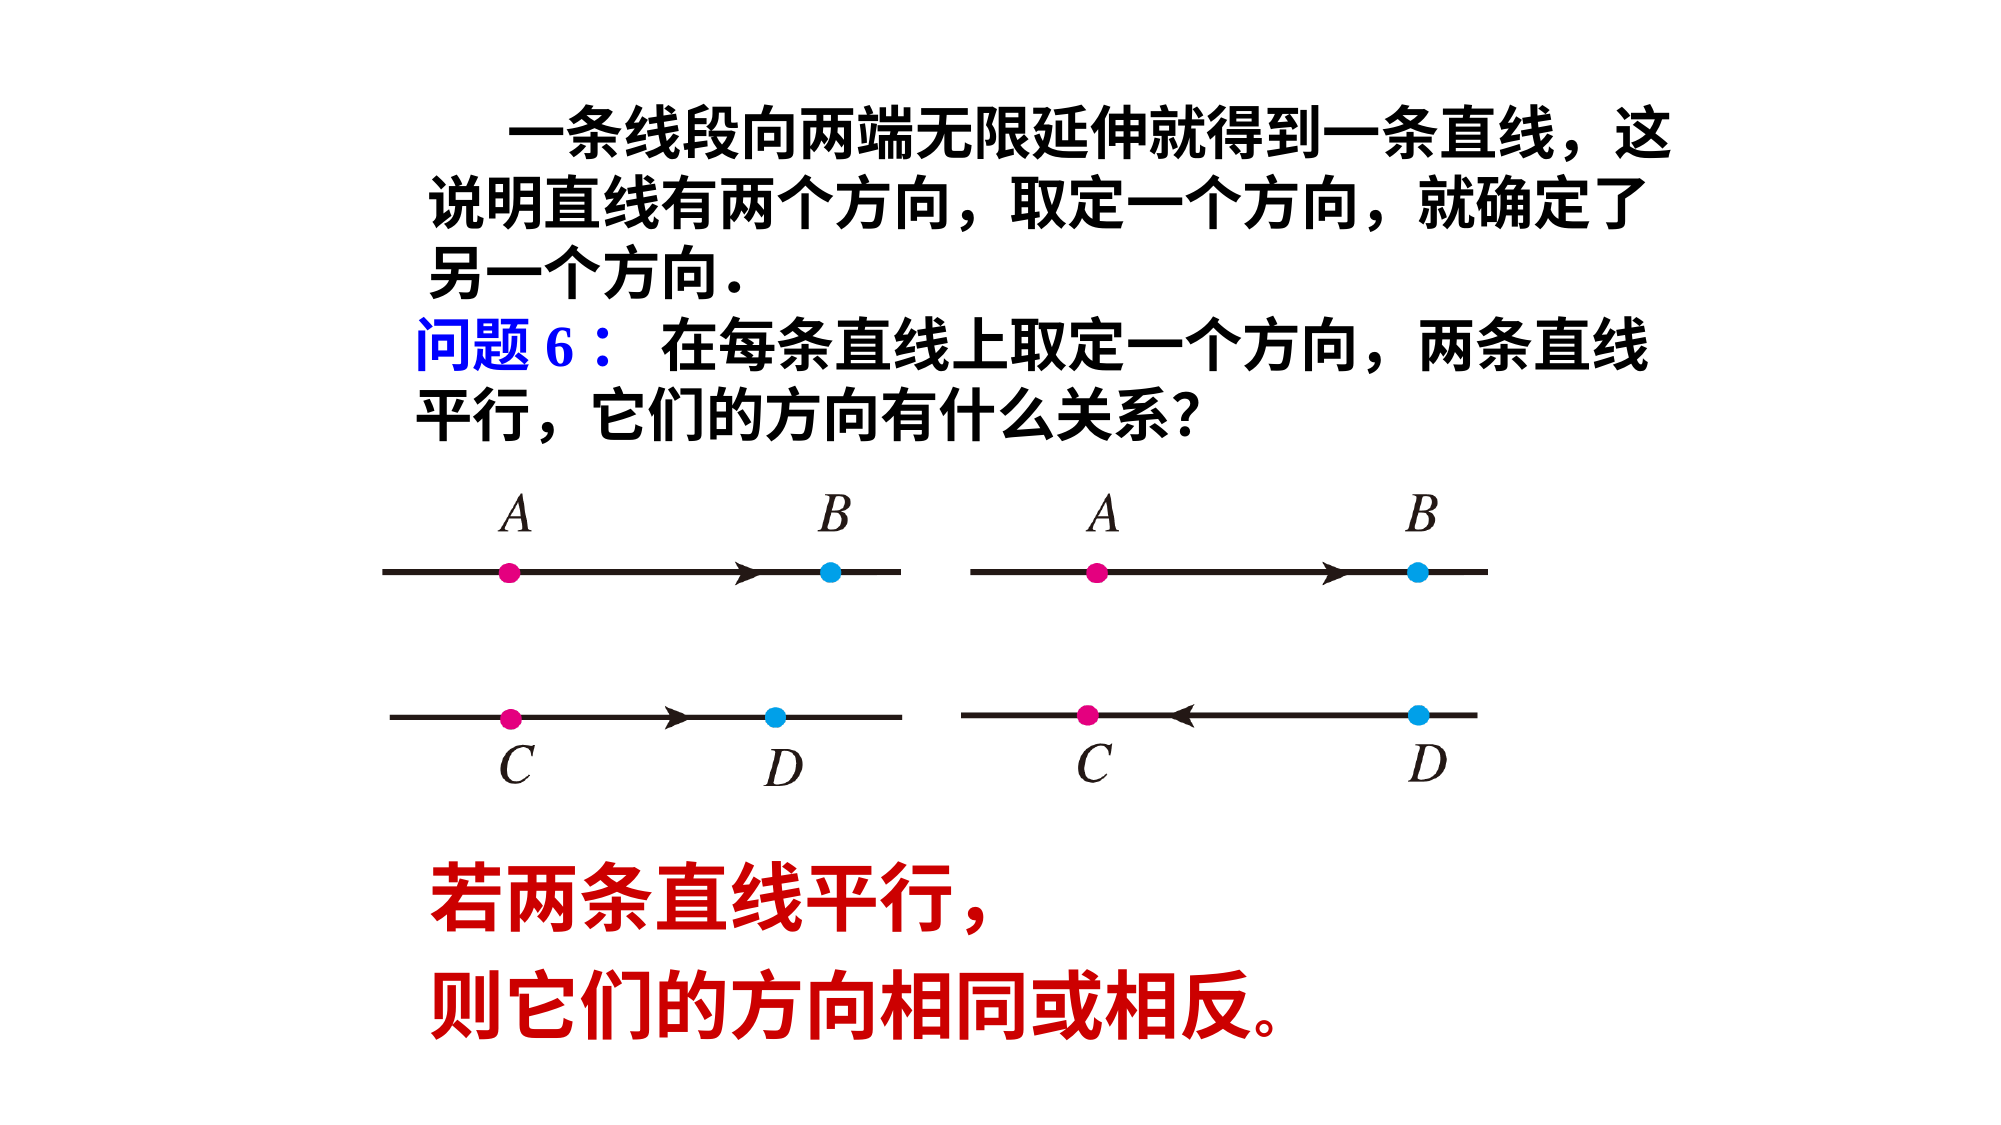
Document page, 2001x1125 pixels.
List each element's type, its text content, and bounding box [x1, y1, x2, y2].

text_box 问题6： 在每条直线上取定一个方向，两条直线 平行，它们的方向有什么关系？ [399, 300, 1696, 455]
picture [374, 687, 916, 786]
picture [937, 687, 1499, 786]
picture [949, 487, 1507, 632]
text_box 若两条直线平行， 则它们的方向相同或相反。 [363, 824, 1704, 1056]
picture [362, 487, 920, 632]
text_box 一条线段向两端无限延伸就得到一条直线，这说明直线有两个方向，取定一个方向，就确定了另一个方向． [412, 88, 1721, 314]
